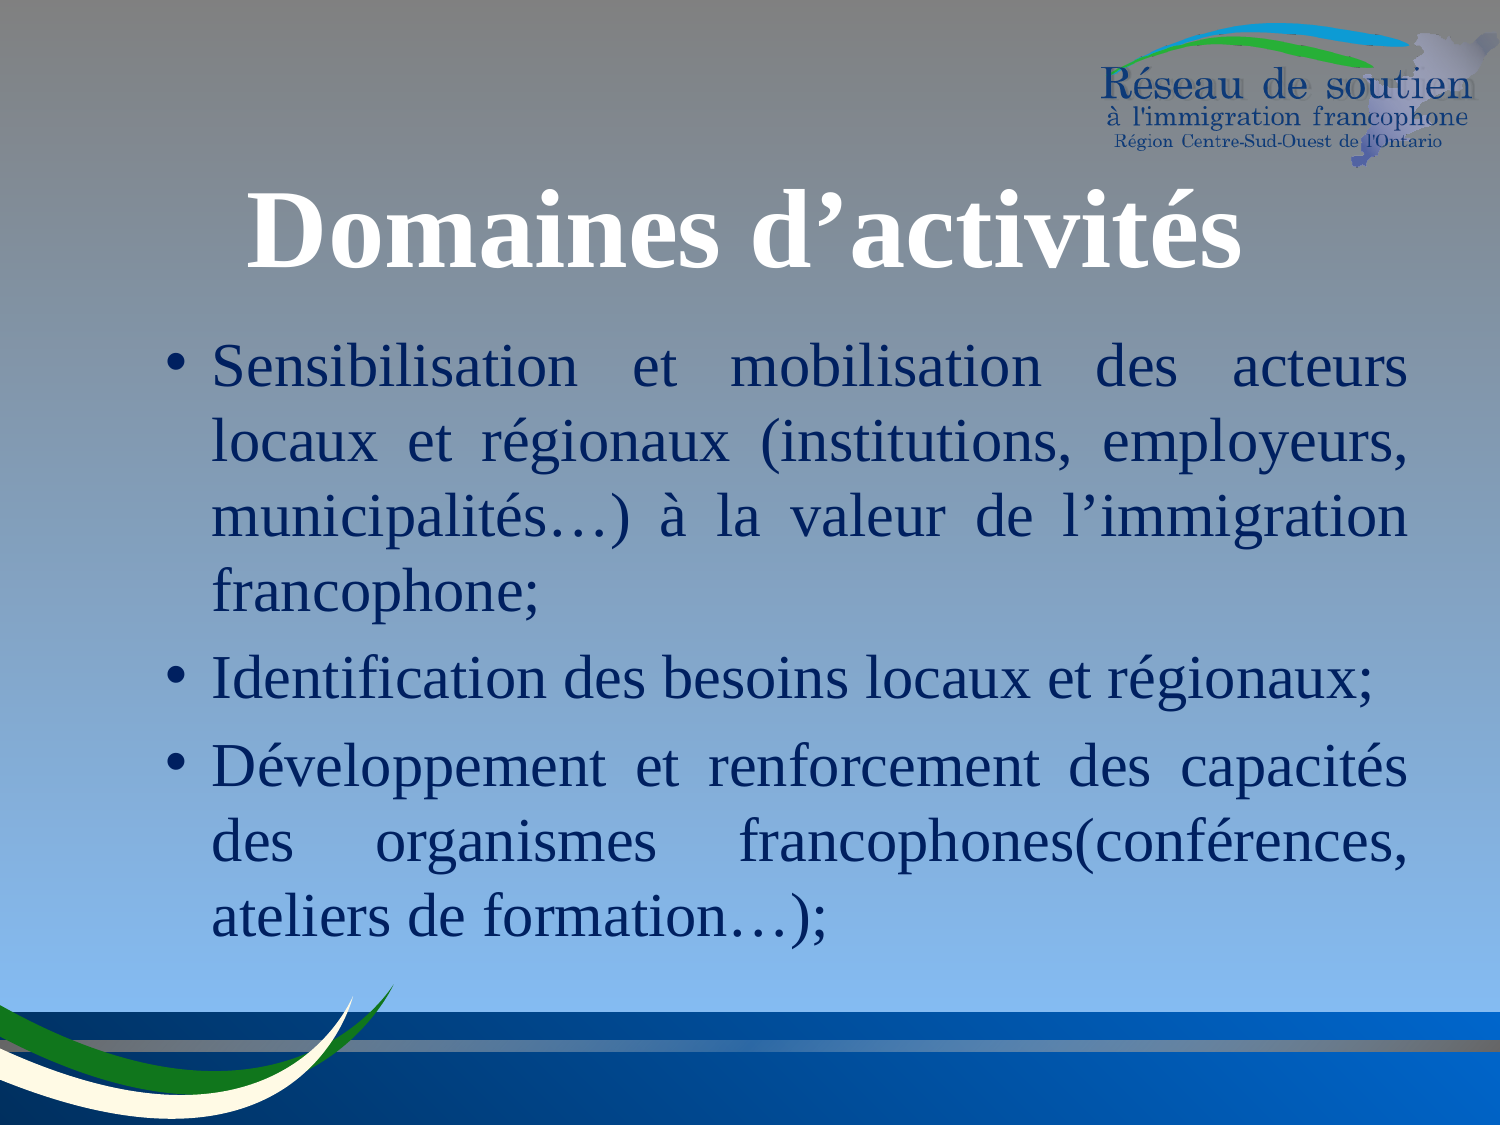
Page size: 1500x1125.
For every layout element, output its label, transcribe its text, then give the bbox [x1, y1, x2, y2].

title Domaines d’activités [70, 128, 1421, 317]
picture [1101, 23, 1500, 169]
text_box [398, 1012, 1500, 1125]
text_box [0, 984, 394, 1125]
list Sensibilisation et mobilisation des acteurs locaux et régionaux (institutions, employeurs, municipalités…) à la valeur de l’immigration francophone; Identification des besoins locaux et régionaux; Développement et renforcement des capacités des organismes francophones(conférences, ateliers de formation…); [74, 316, 1426, 973]
